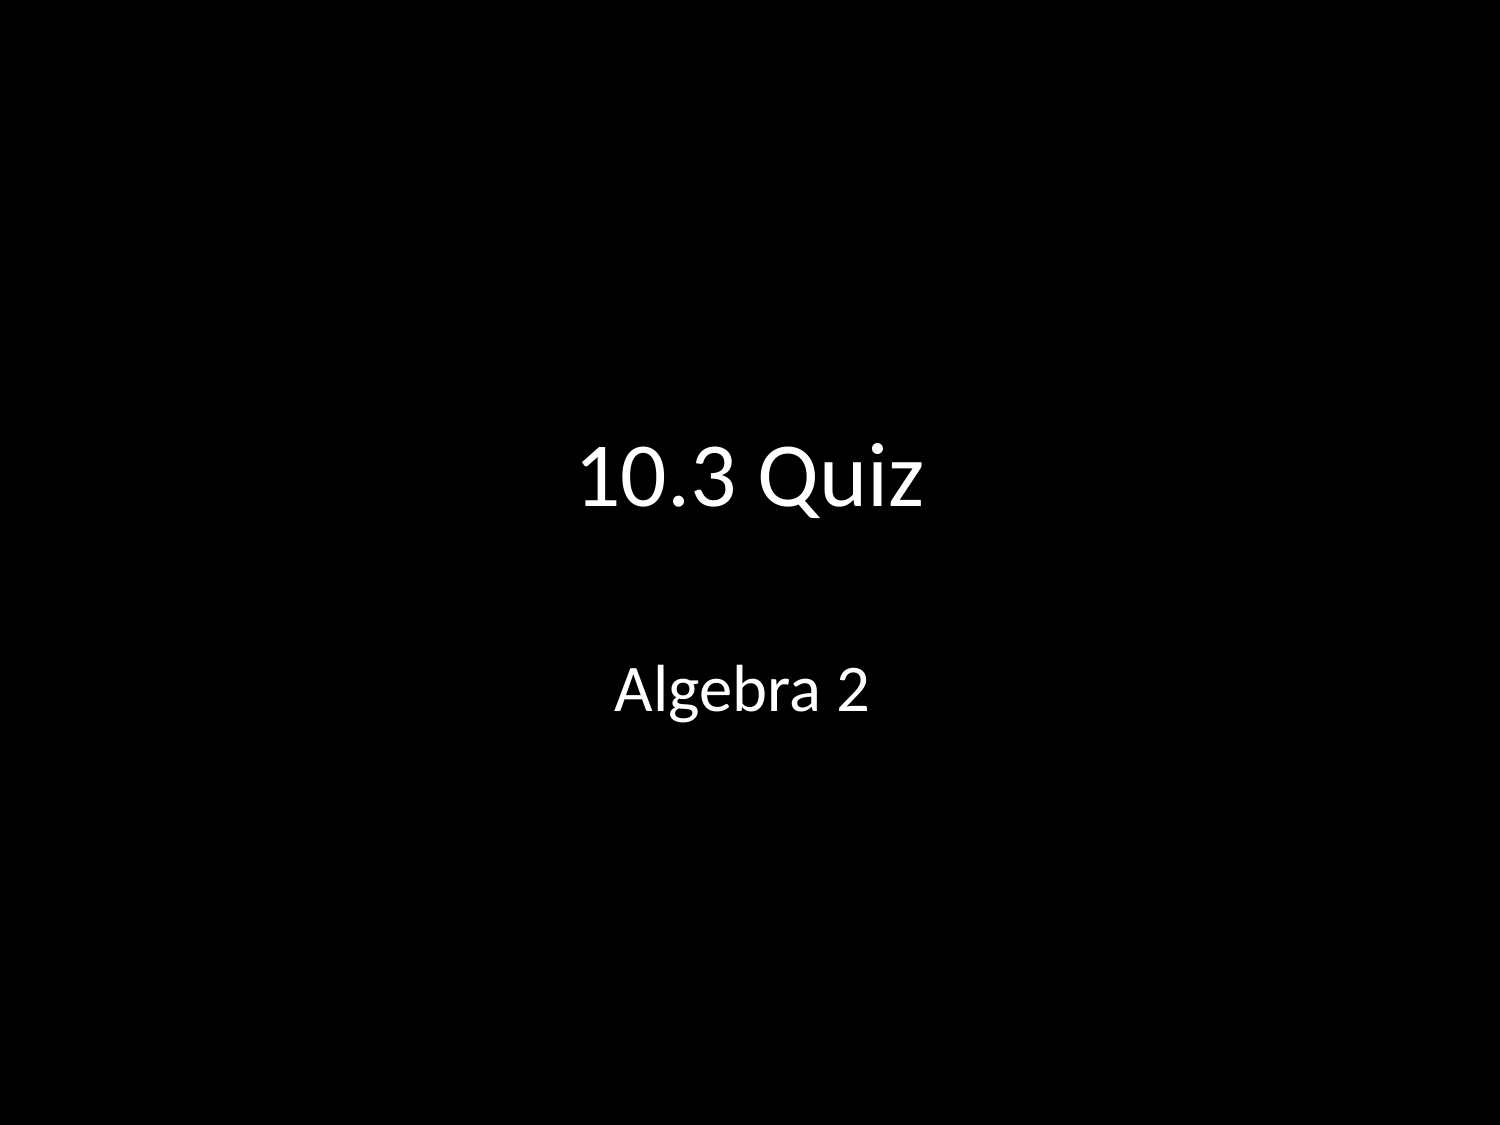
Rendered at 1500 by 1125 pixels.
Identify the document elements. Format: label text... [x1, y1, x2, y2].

title 10.3 Quiz [112, 349, 1388, 591]
subtitle Algebra 2 [225, 637, 1275, 925]
